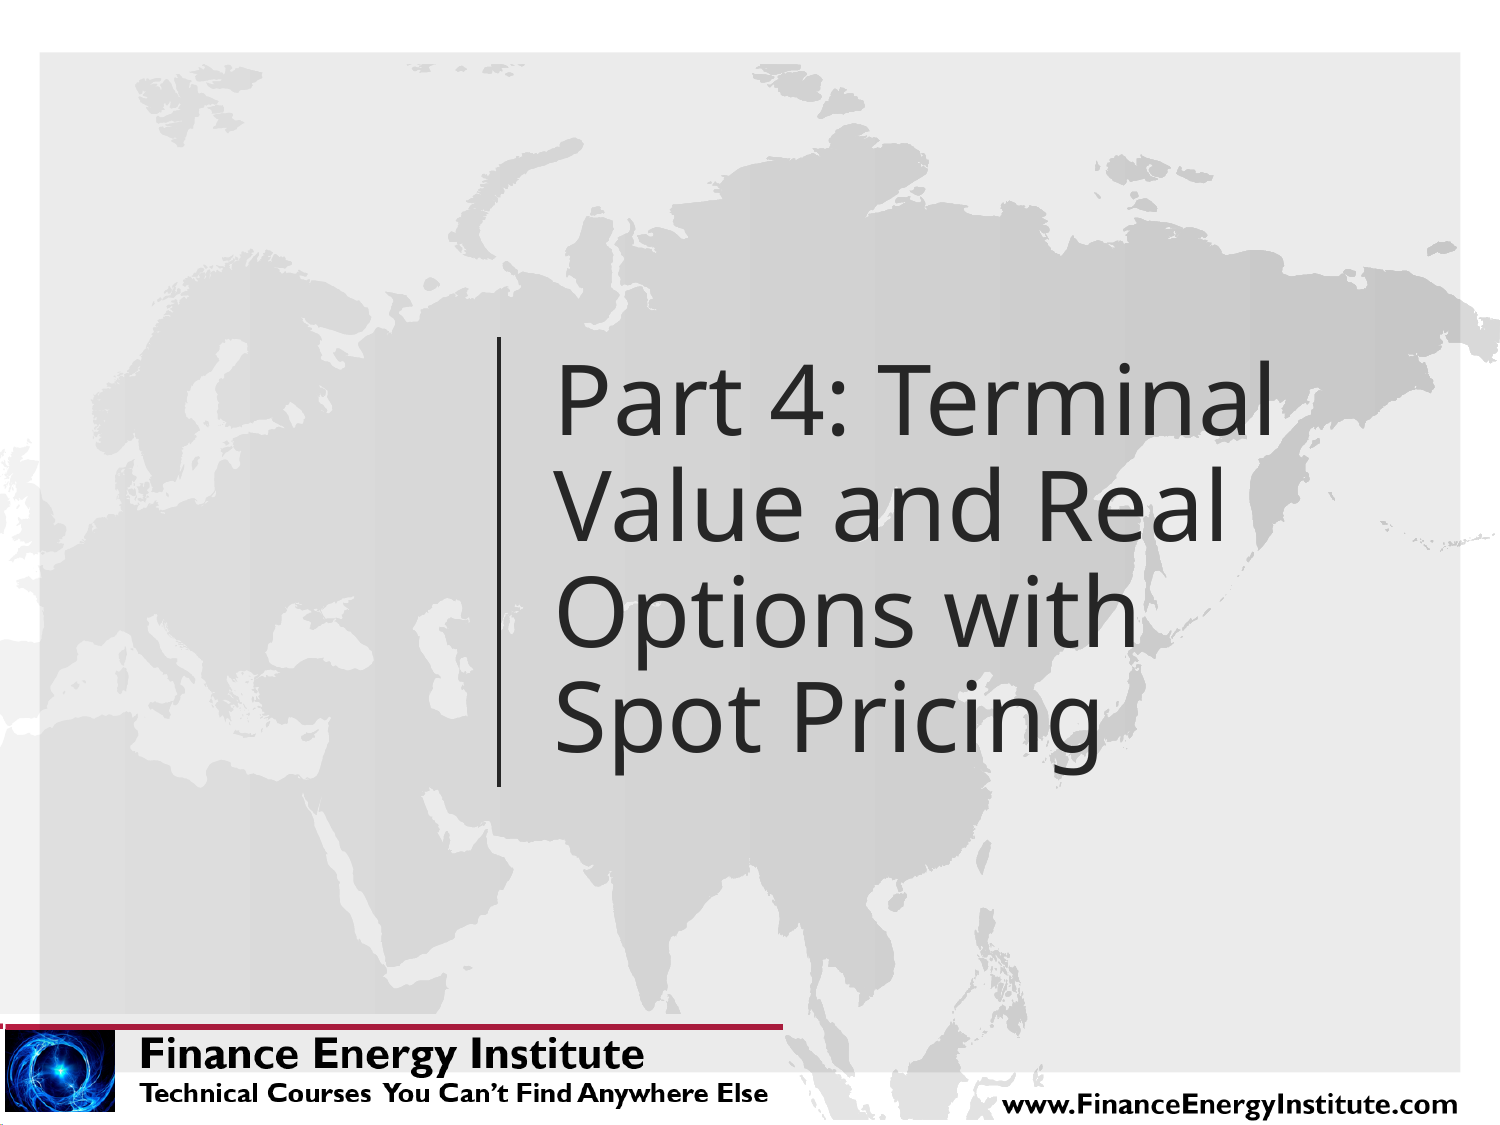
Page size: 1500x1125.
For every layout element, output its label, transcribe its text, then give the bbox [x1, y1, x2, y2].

picture [0, 1014, 783, 1125]
text_box [38, 51, 1461, 1073]
picture [997, 1087, 1467, 1125]
title Part 4: Terminal Value and Real Options with Spot Pricing [538, 158, 1372, 967]
